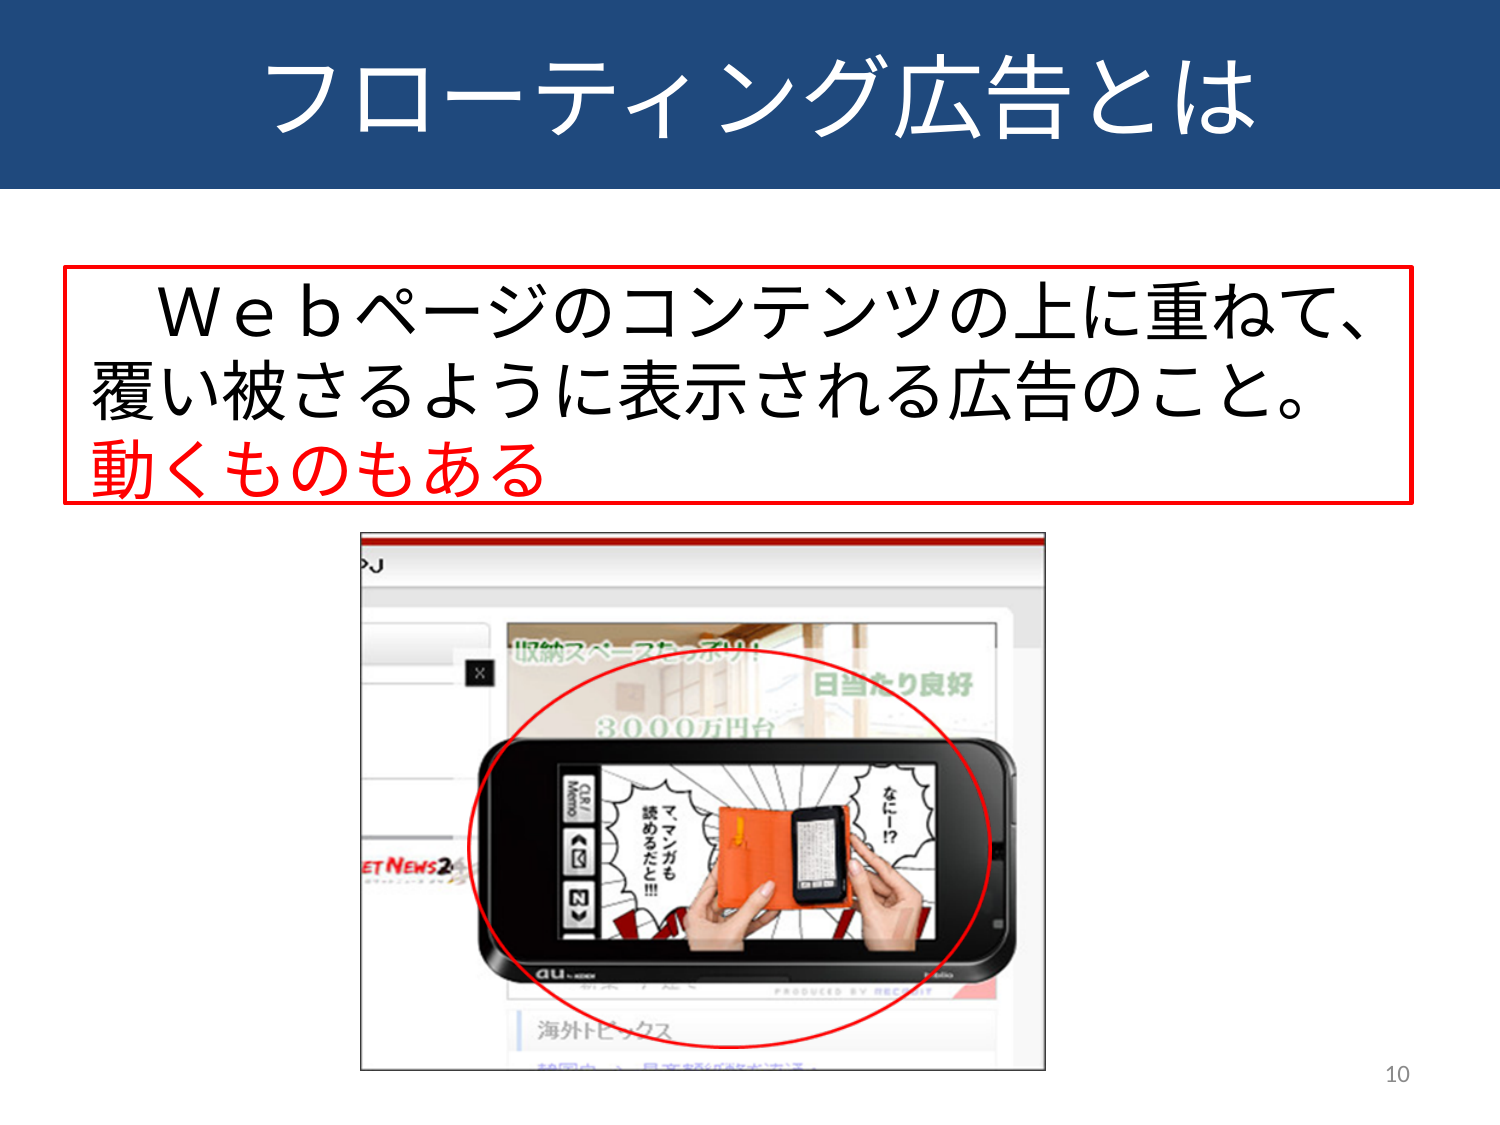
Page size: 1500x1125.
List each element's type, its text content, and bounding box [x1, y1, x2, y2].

text_box フローティング広告とは [0, 0, 1500, 191]
text_box [63, 265, 1414, 505]
slide_number 10 [1074, 1042, 1425, 1103]
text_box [359, 532, 1046, 1071]
list Ｗｅｂページのコンテンツの上に重ねて、覆い被さるように表示される広告のこと。動くものもある [75, 262, 1425, 516]
